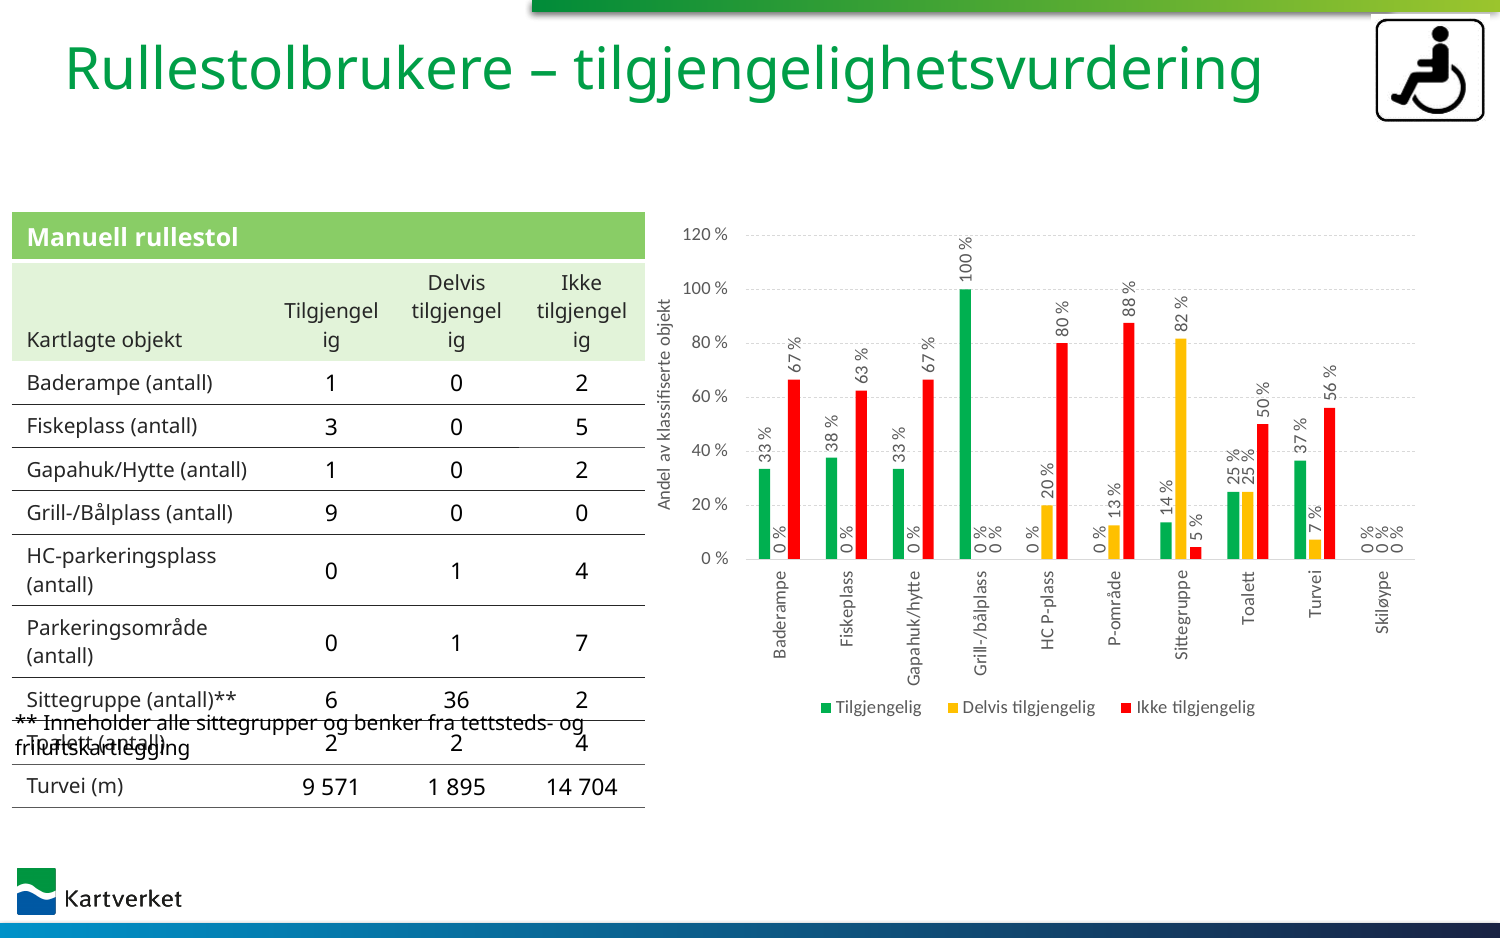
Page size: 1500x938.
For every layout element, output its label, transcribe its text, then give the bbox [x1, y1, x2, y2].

text_box ** Inneholder alle sittegrupper og benker fra tettsteds- og friluftskartlegging [0, 702, 745, 768]
picture [1371, 13, 1491, 127]
table_cell Grill-/Bålplass (antall) [12, 491, 269, 534]
table_cell 0 [394, 448, 519, 490]
table_cell 5 [519, 405, 638, 447]
table_cell 36 [394, 678, 519, 702]
table_cell 6 [269, 678, 394, 702]
table_cell 2 [519, 361, 638, 404]
table_cell 2 [519, 678, 638, 702]
table_cell Fiskeplass (antall) [12, 405, 269, 447]
table_cell 1 [269, 361, 394, 404]
table_cell Tilgjengelig [269, 263, 394, 361]
table_cell 2 [519, 448, 638, 490]
table_cell Parkeringsområde (antall) [12, 606, 269, 677]
table_cell Sittegruppe (antall)** [12, 678, 269, 702]
table_cell Kartlagte objekt [12, 263, 269, 361]
table_cell 0 [269, 535, 394, 605]
table_cell 7 [519, 606, 638, 677]
table_cell 0 [519, 491, 638, 534]
table_cell 0 [394, 491, 519, 534]
table_cell HC-parkeringsplass (antall) [12, 535, 269, 605]
picture [643, 218, 1426, 728]
table_cell 1 [394, 606, 519, 677]
table_cell 4 [519, 535, 638, 605]
table_cell 1 895 [394, 768, 519, 807]
table_cell 9 [269, 491, 394, 534]
table_header Manuell rullestol [12, 212, 645, 259]
table_cell Turvei (m) [12, 768, 269, 807]
table_cell 14 704 [519, 768, 645, 807]
table_cell 1 [394, 535, 519, 605]
table_cell Delvis tilgjengelig [394, 263, 519, 361]
table_cell 0 [394, 361, 519, 404]
table_cell 0 [269, 606, 394, 677]
table_cell 9 571 [269, 768, 394, 807]
table_cell 3 [269, 405, 394, 447]
table_cell 0 [394, 405, 519, 447]
text_box Rullestolbrukere – tilgjengelighetsvurdering [49, 12, 1372, 109]
table_cell Gapahuk/Hytte (antall) [12, 448, 269, 490]
table_cell Ikke tilgjengelig [519, 263, 638, 361]
table_cell Baderampe (antall) [12, 361, 269, 404]
table_cell 1 [269, 448, 394, 490]
